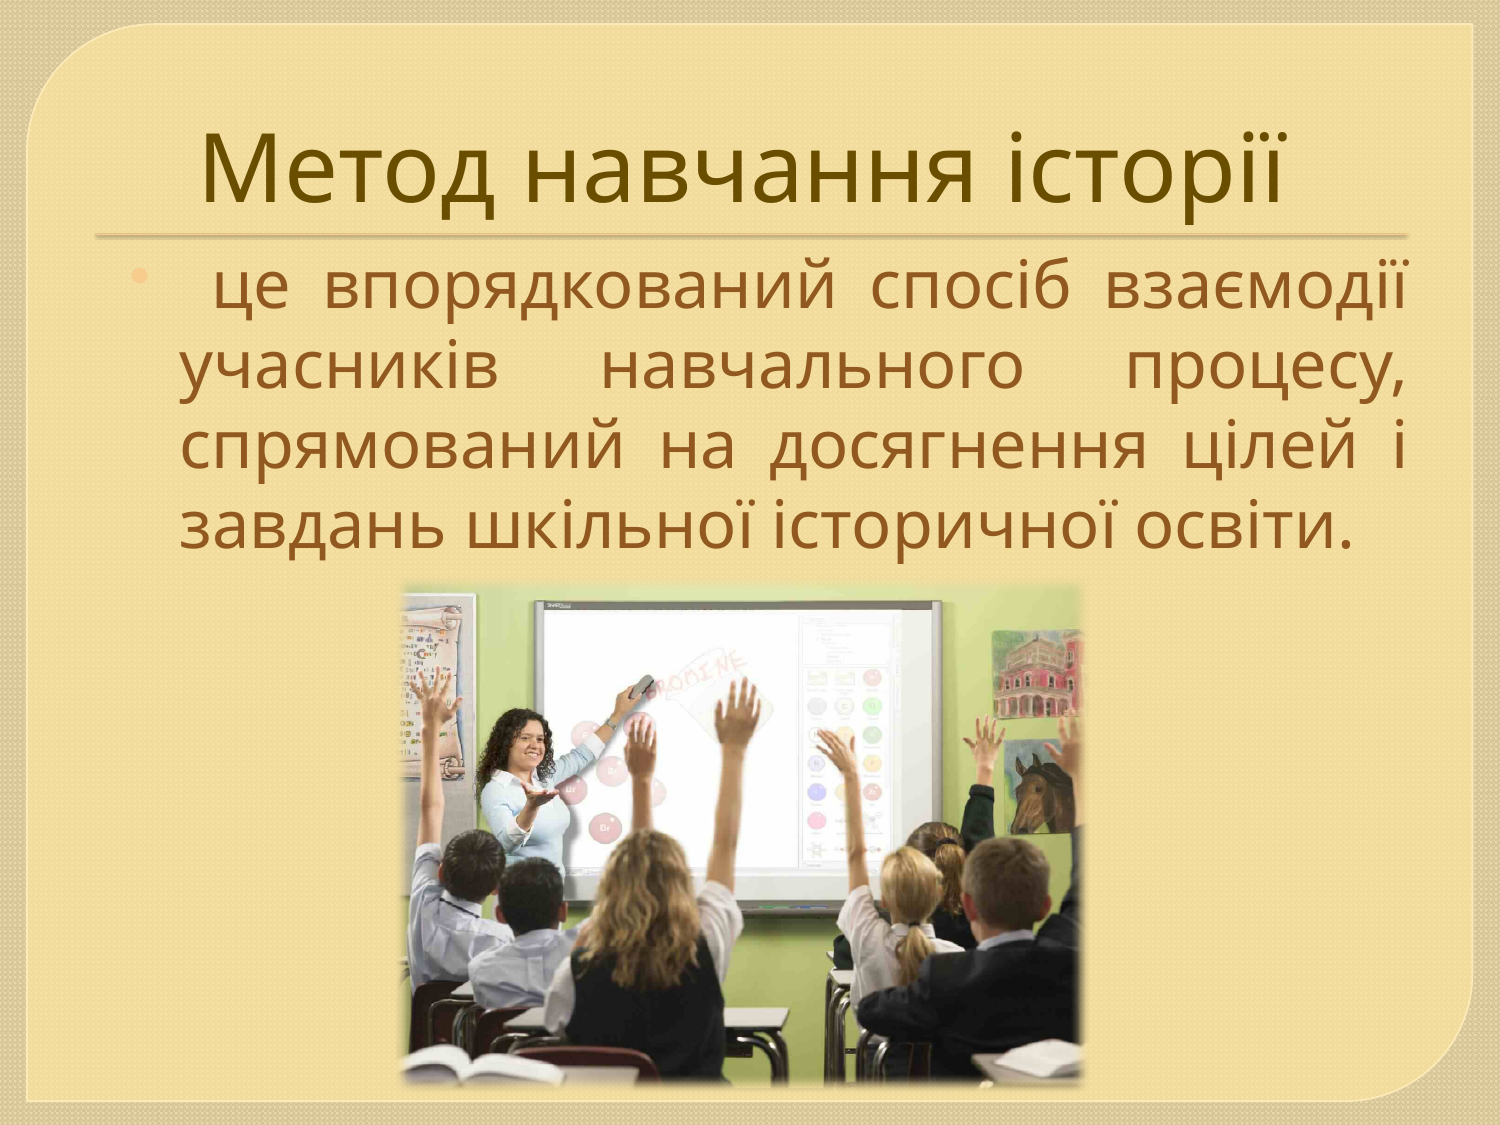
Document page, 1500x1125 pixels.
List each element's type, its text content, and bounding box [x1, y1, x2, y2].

list це впорядкований спосіб взаємодії учасників навчального процесу, спрямований на досягнення цілей і завдань шкільної історичної освіти. [117, 234, 1425, 1013]
picture [394, 573, 1090, 1094]
title Метод навчання історії [75, 41, 1425, 230]
